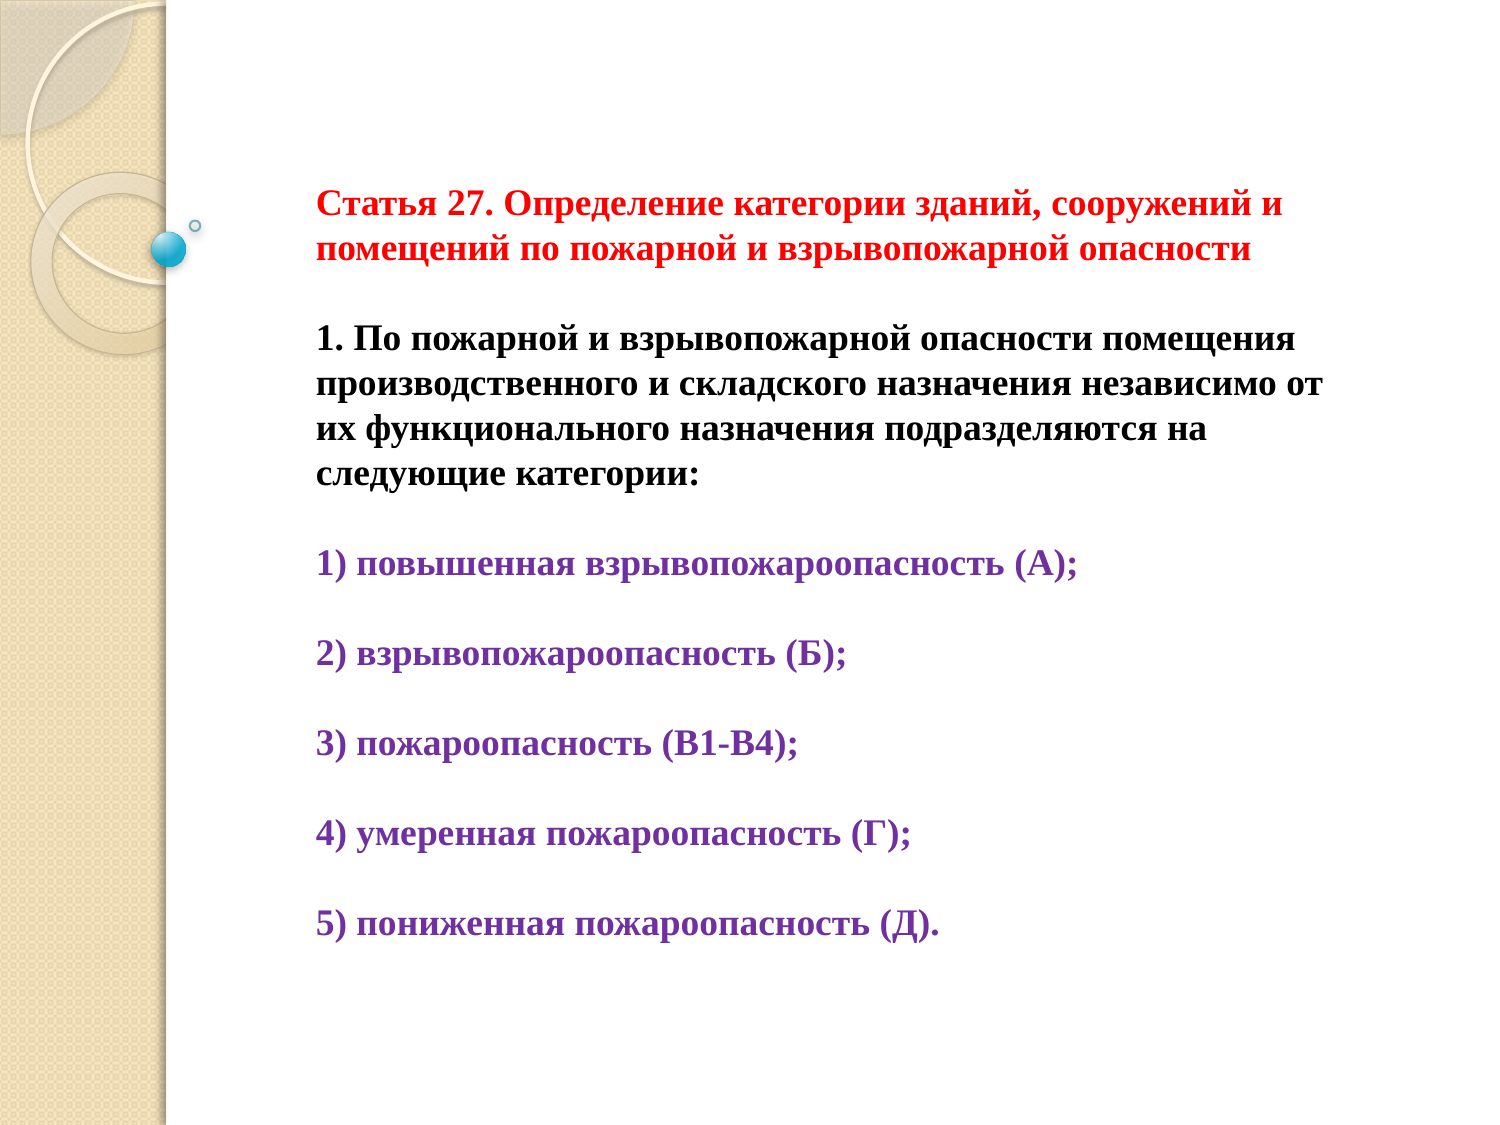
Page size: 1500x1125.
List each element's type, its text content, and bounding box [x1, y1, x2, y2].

text_box Статья 27. Определение категории зданий, сооружений и помещений по пожарной и взрывопожарной опасности 1. По пожарной и взрывопожарной опасности помещения производственного и складского назначения независимо от их функционального назначения подразделяются на следующие категории: 1) повышенная взрывопожароопасность (А); 2) взрывопожароопасность (Б); 3) пожароопасность (В1-В4); 4) умеренная пожароопасность (Г); 5) пониженная пожароопасность (Д). [301, 125, 1388, 951]
